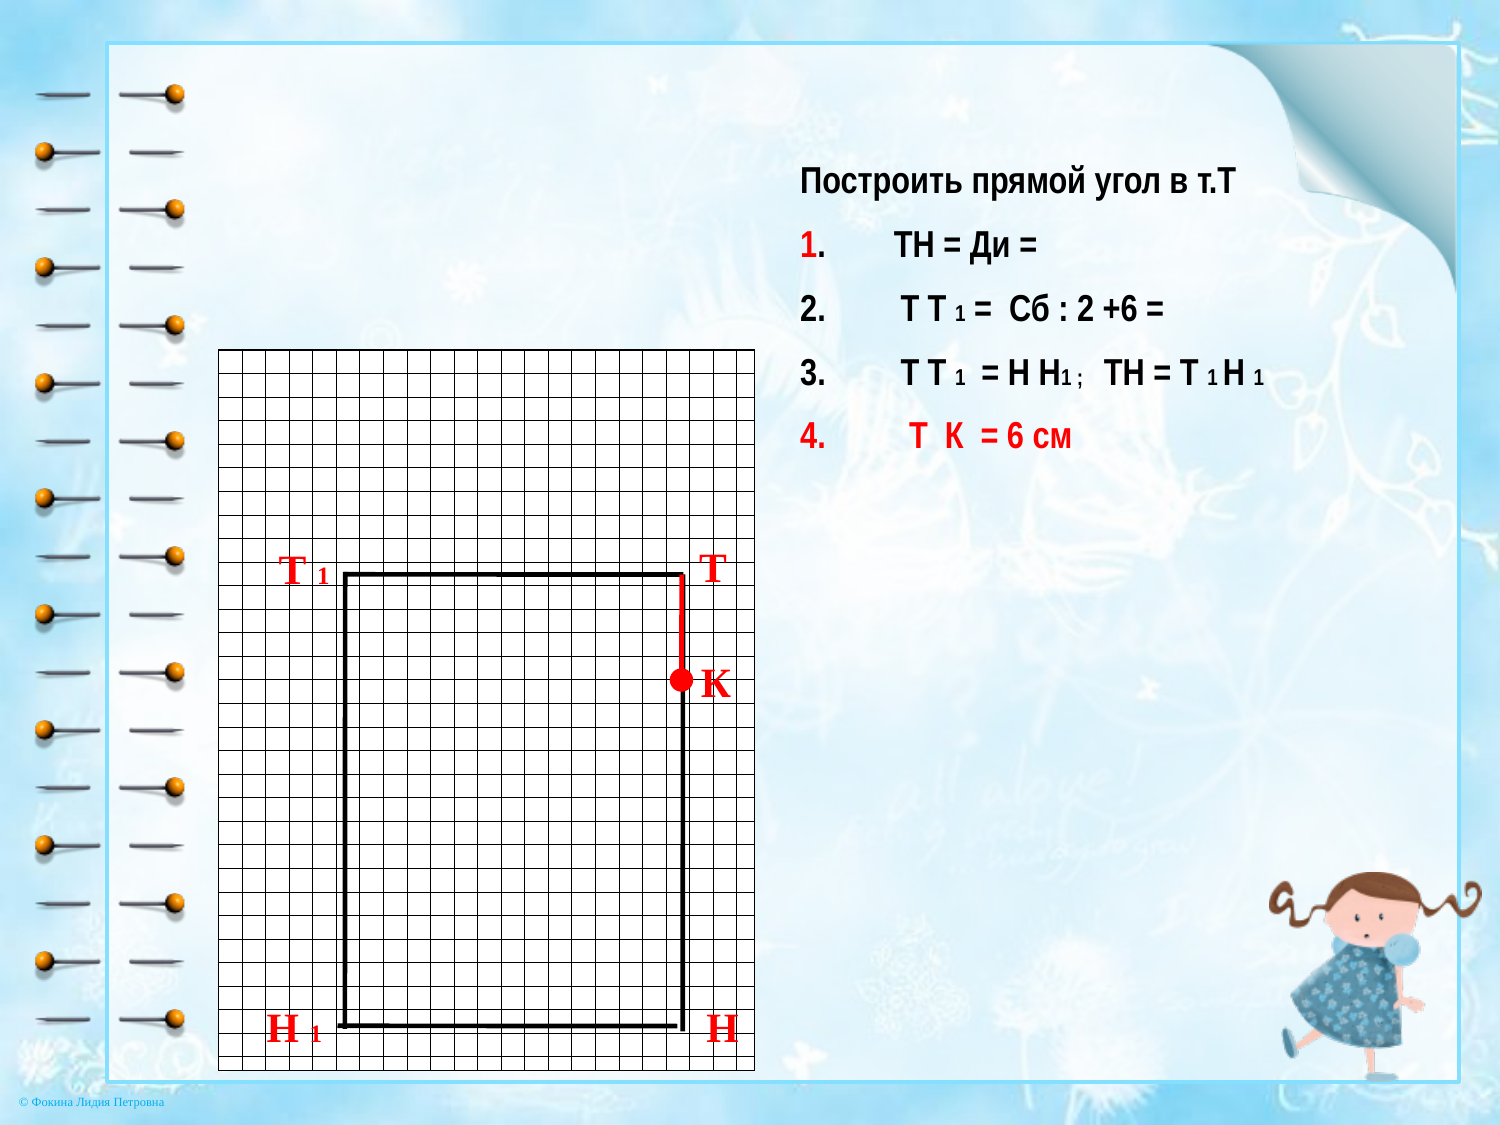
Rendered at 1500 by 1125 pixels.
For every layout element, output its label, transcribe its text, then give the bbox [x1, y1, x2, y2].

text_box К [685, 648, 746, 714]
text_box Построить прямой угол в т.Т 1. ТН = Ди = Т Т 1 = Сб : 2 +6 = Т Т 1 = Н Н1 ; ТН = Т 1 Н 1 Т К = 6 см [785, 148, 1438, 464]
text_box [667, 666, 696, 694]
text_box Т [684, 532, 742, 598]
text_box [218, 349, 755, 801]
text_box [218, 810, 755, 1071]
text_box Н 1 [251, 993, 338, 1059]
picture [0, 0, 1500, 1125]
text_box Н [691, 993, 754, 1058]
text_box Т 1 [264, 535, 345, 601]
